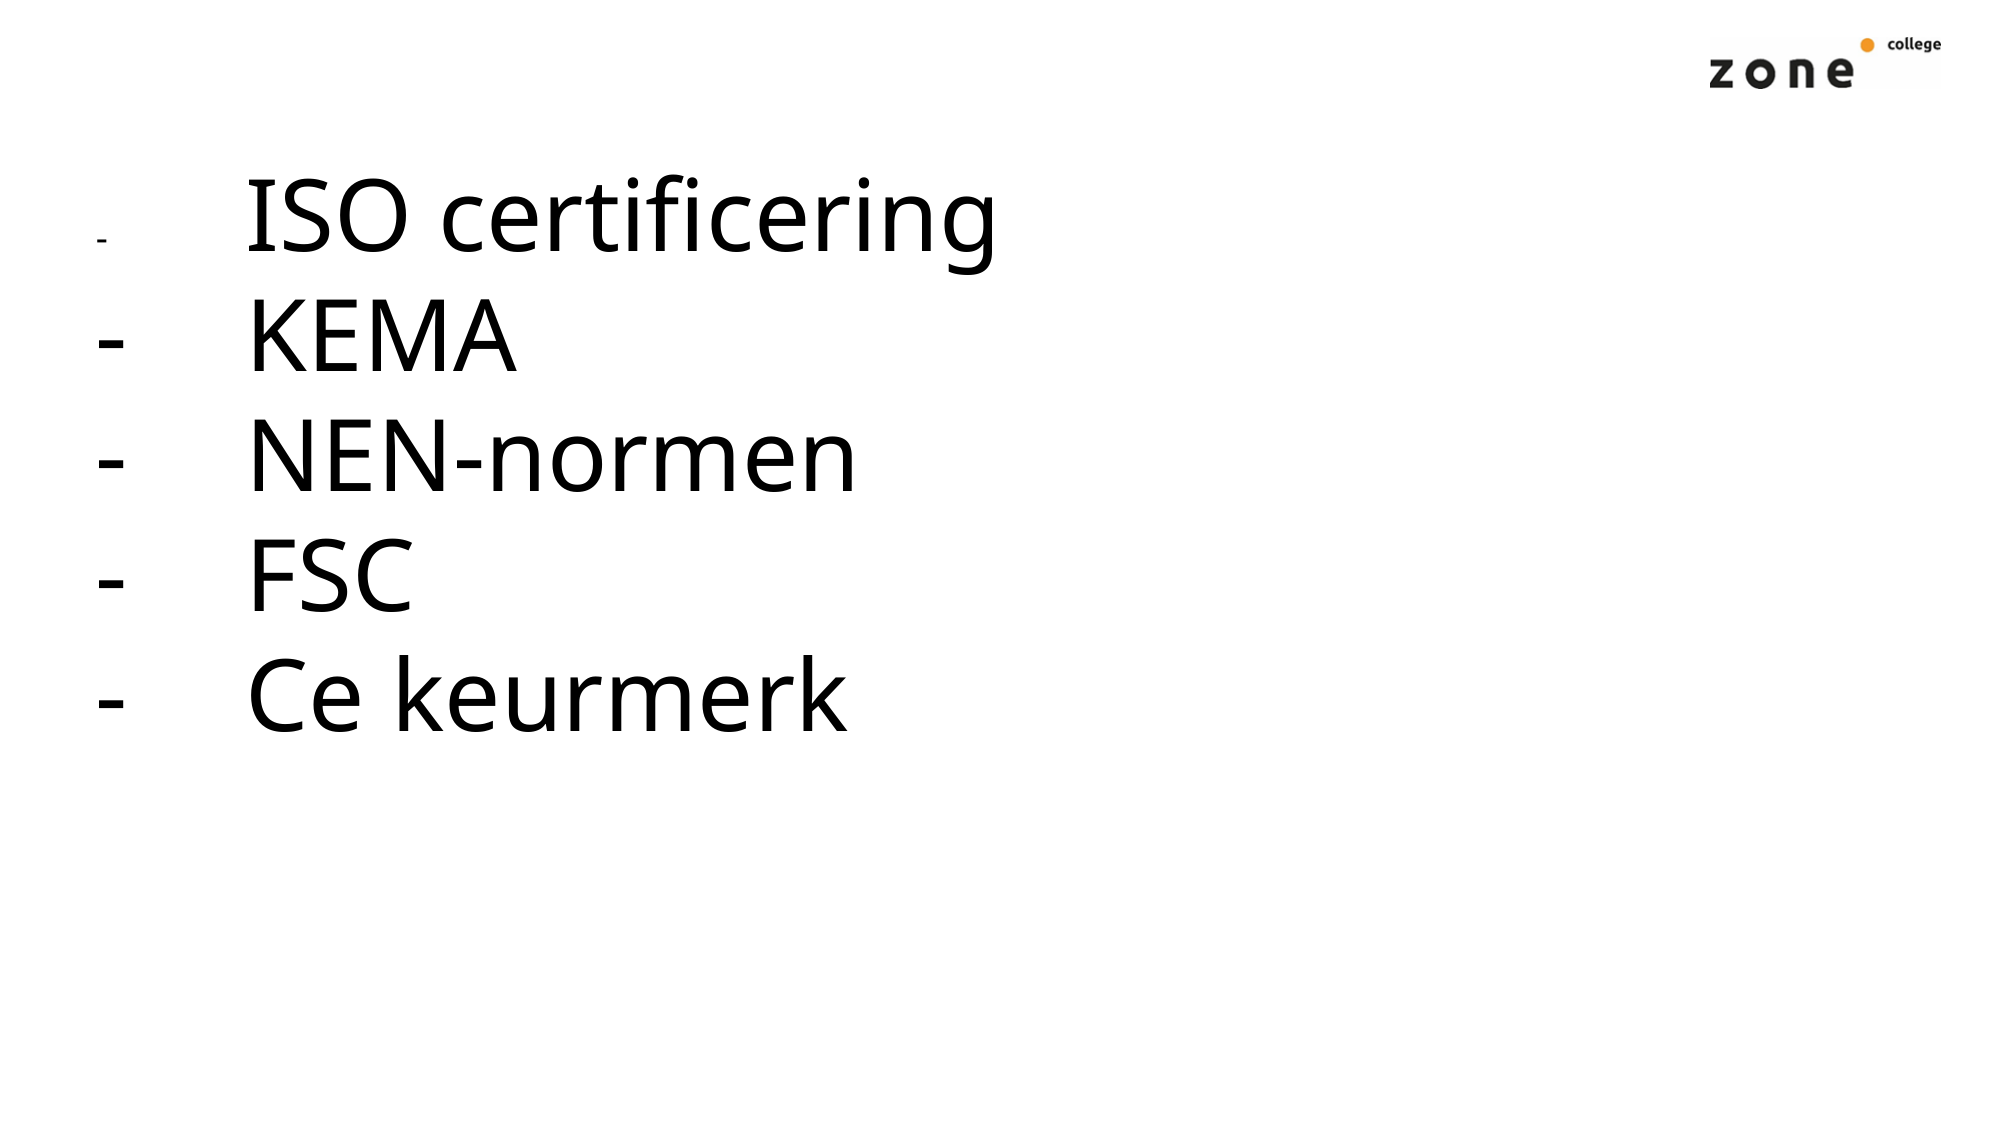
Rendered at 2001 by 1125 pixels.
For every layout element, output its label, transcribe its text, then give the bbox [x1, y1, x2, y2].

text_box - ISO certificering - KEMA - NEN-normen - FSC - Ce keurmerk [81, 144, 1017, 804]
picture [1710, 36, 1942, 89]
